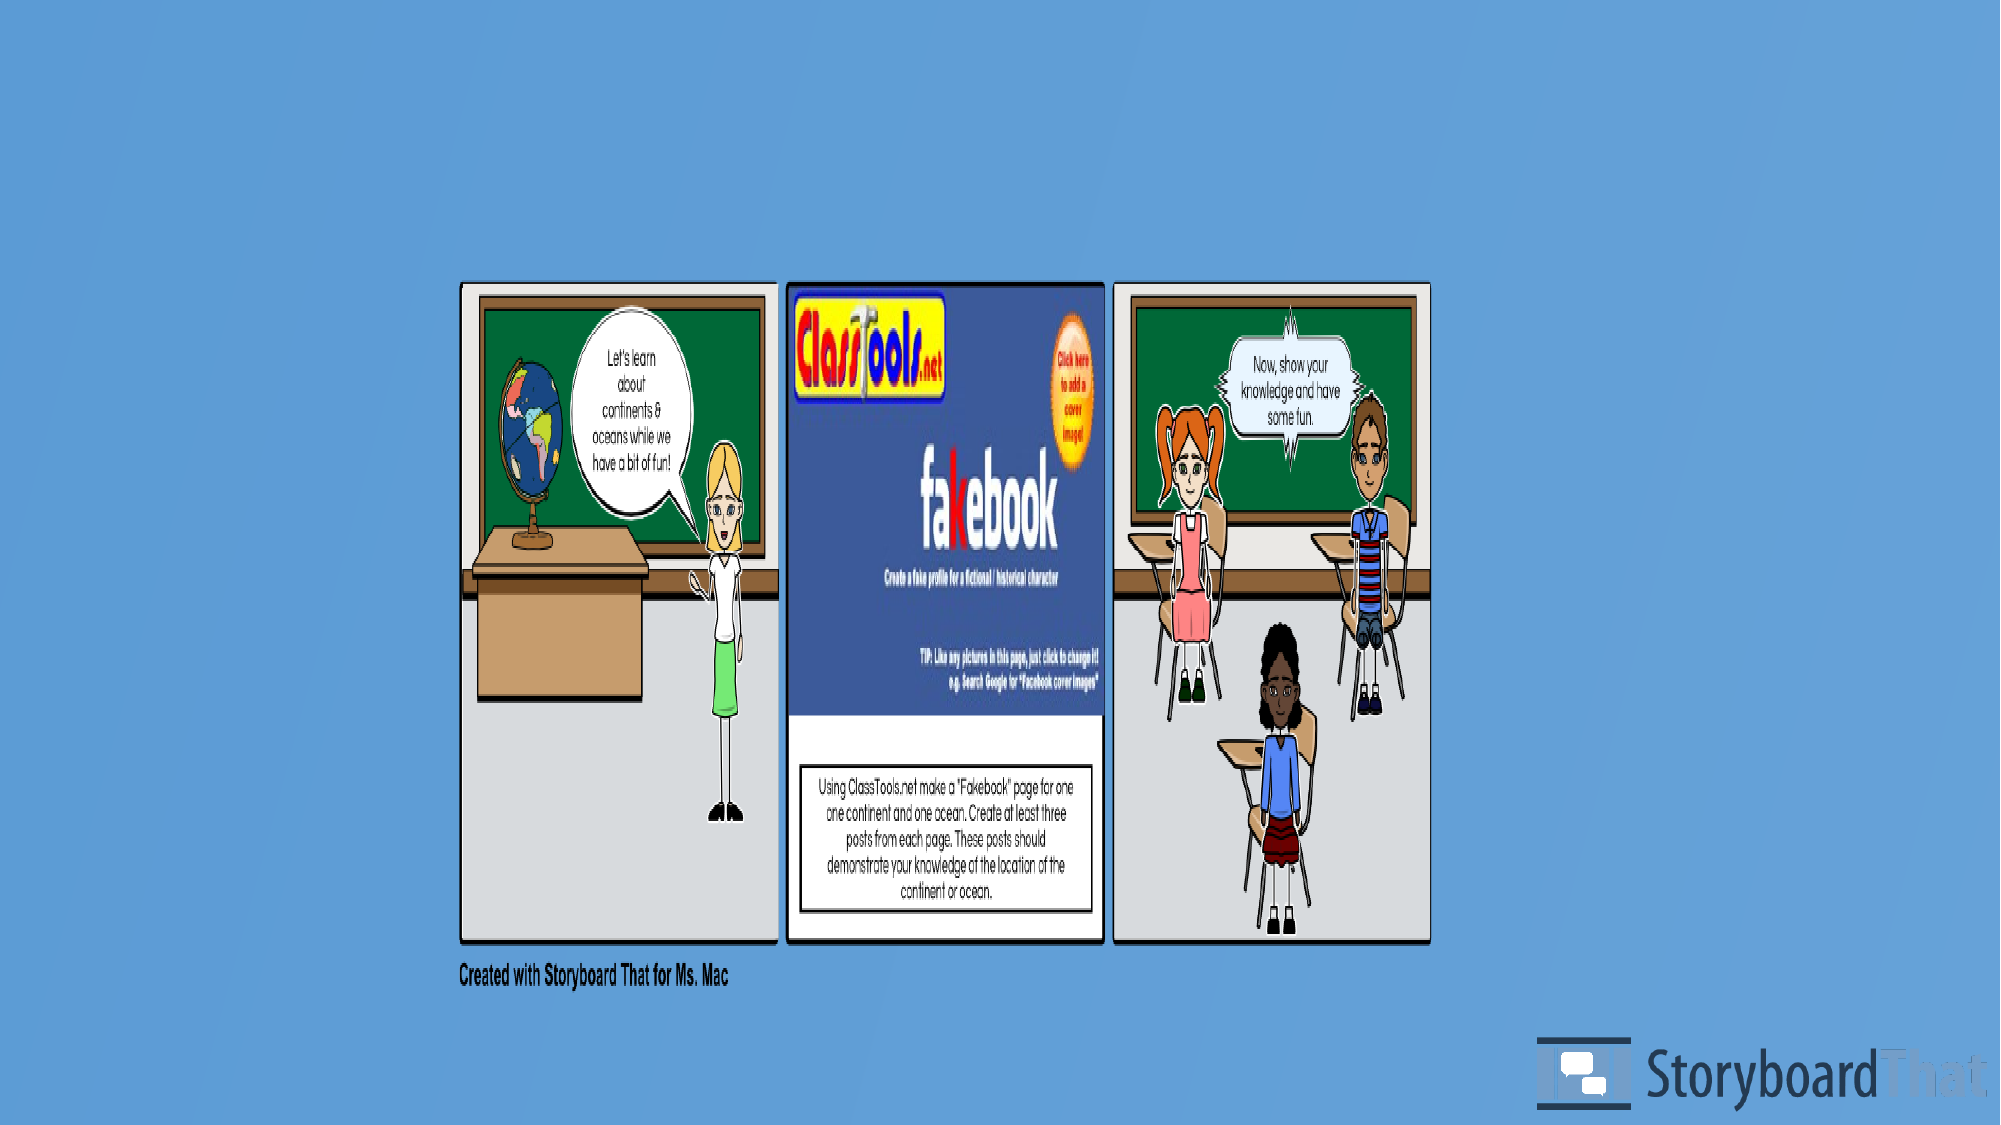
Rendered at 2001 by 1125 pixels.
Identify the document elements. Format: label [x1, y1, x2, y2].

picture [1537, 1034, 1987, 1112]
picture [449, 262, 1440, 1005]
